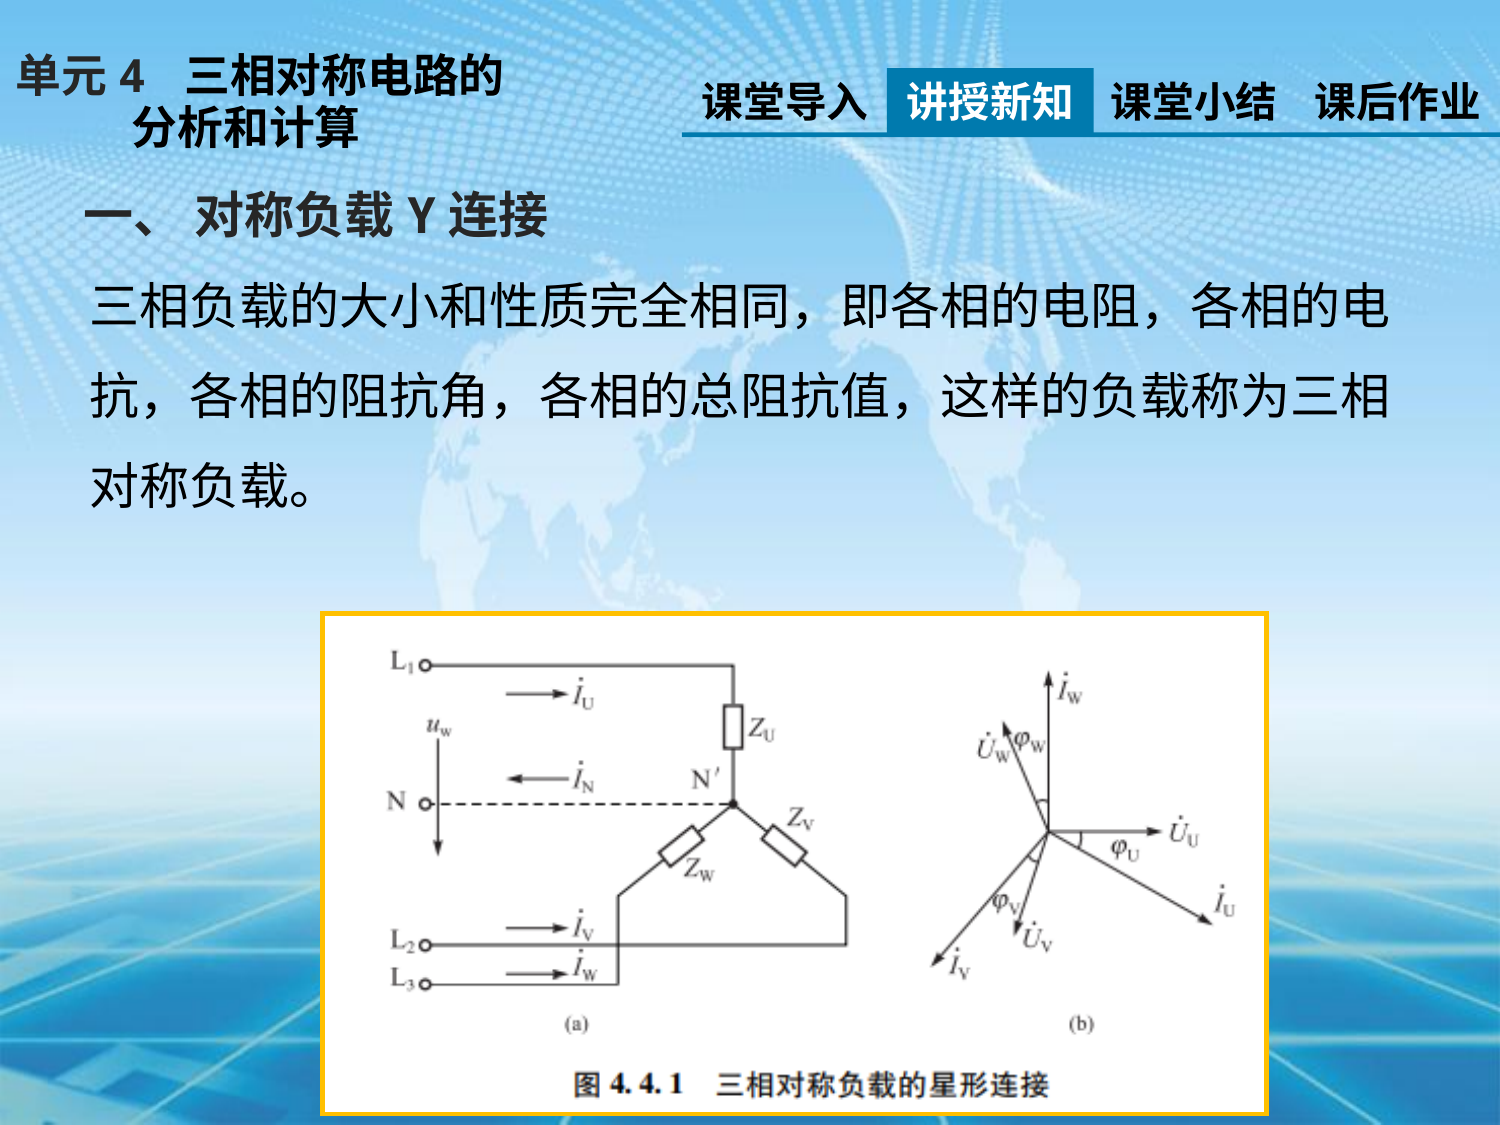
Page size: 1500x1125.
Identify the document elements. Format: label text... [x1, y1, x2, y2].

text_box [1, 41, 1500, 162]
picture [0, 0, 1500, 1125]
text_box 一、 对称负载Y连接 [68, 176, 564, 251]
